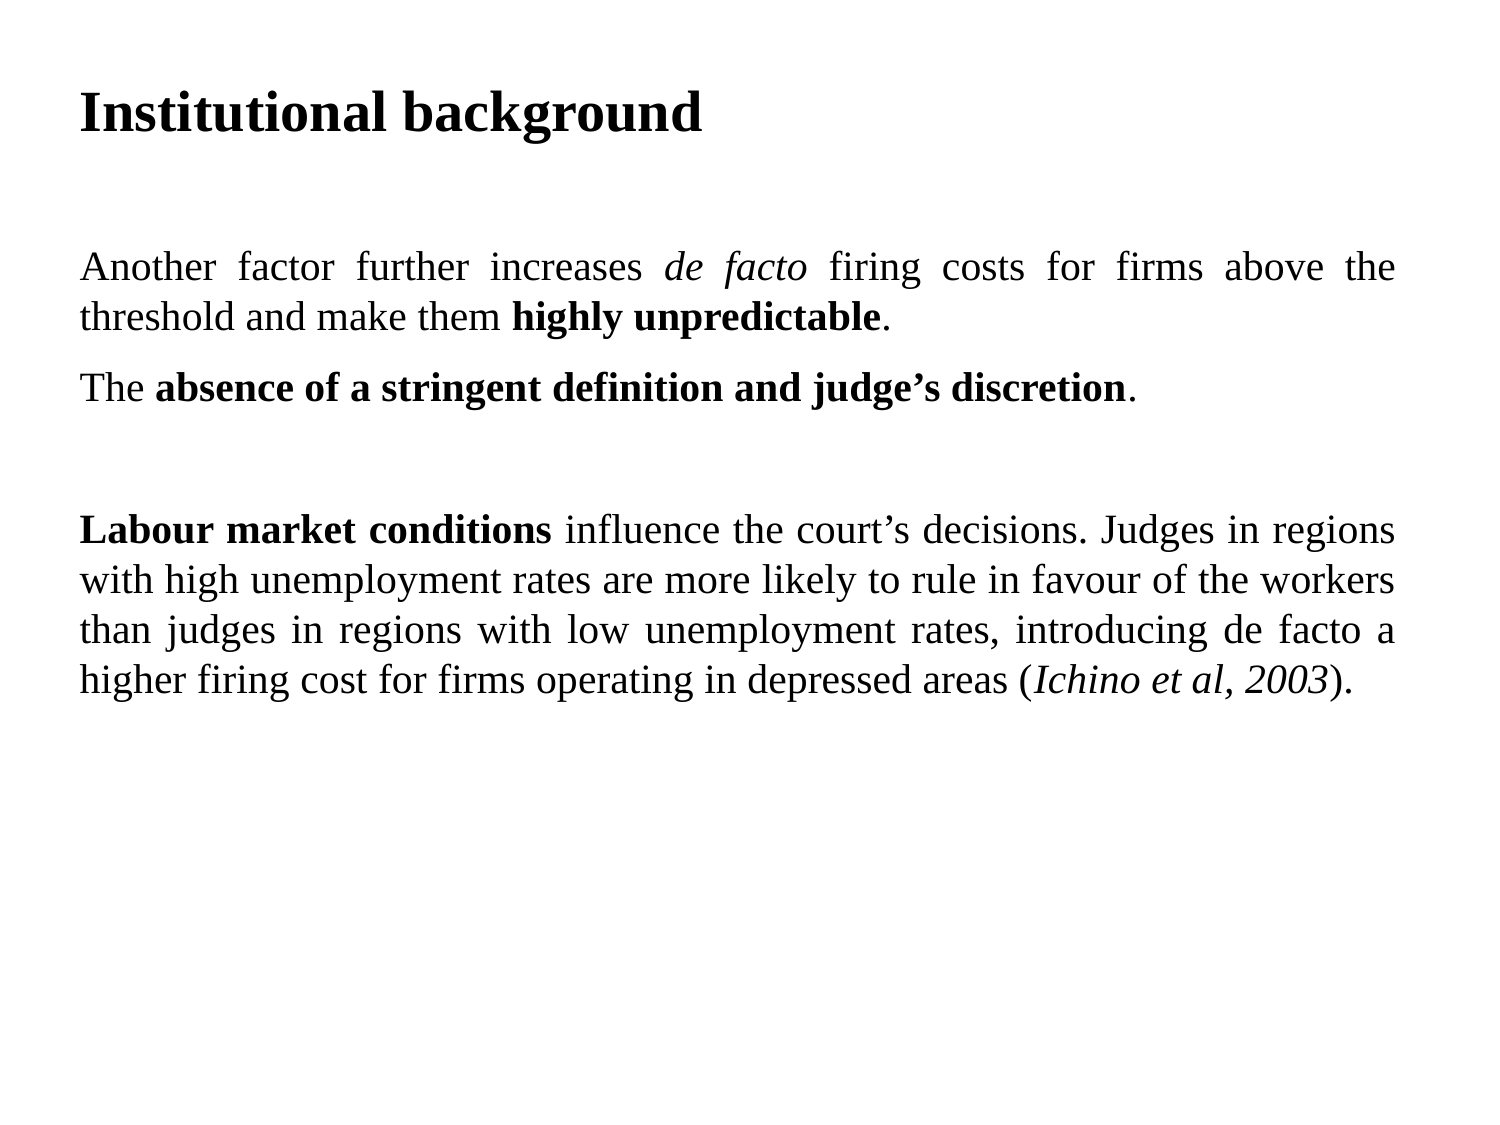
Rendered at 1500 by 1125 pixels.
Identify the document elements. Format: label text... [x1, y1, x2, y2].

text_box Another factor further increases de facto firing costs for firms above the threshold and make them highly unpredictable. The absence of a stringent definition and judge’s discretion. Labour market conditions influence the court’s decisions. Judges in regions with high unemployment rates are more likely to rule in favour of the workers than judges in regions with low unemployment rates, introducing de facto a higher firing cost for firms operating in depressed areas (Ichino et al, 2003). [64, 231, 1412, 710]
text_box Institutional background [64, 66, 1340, 149]
